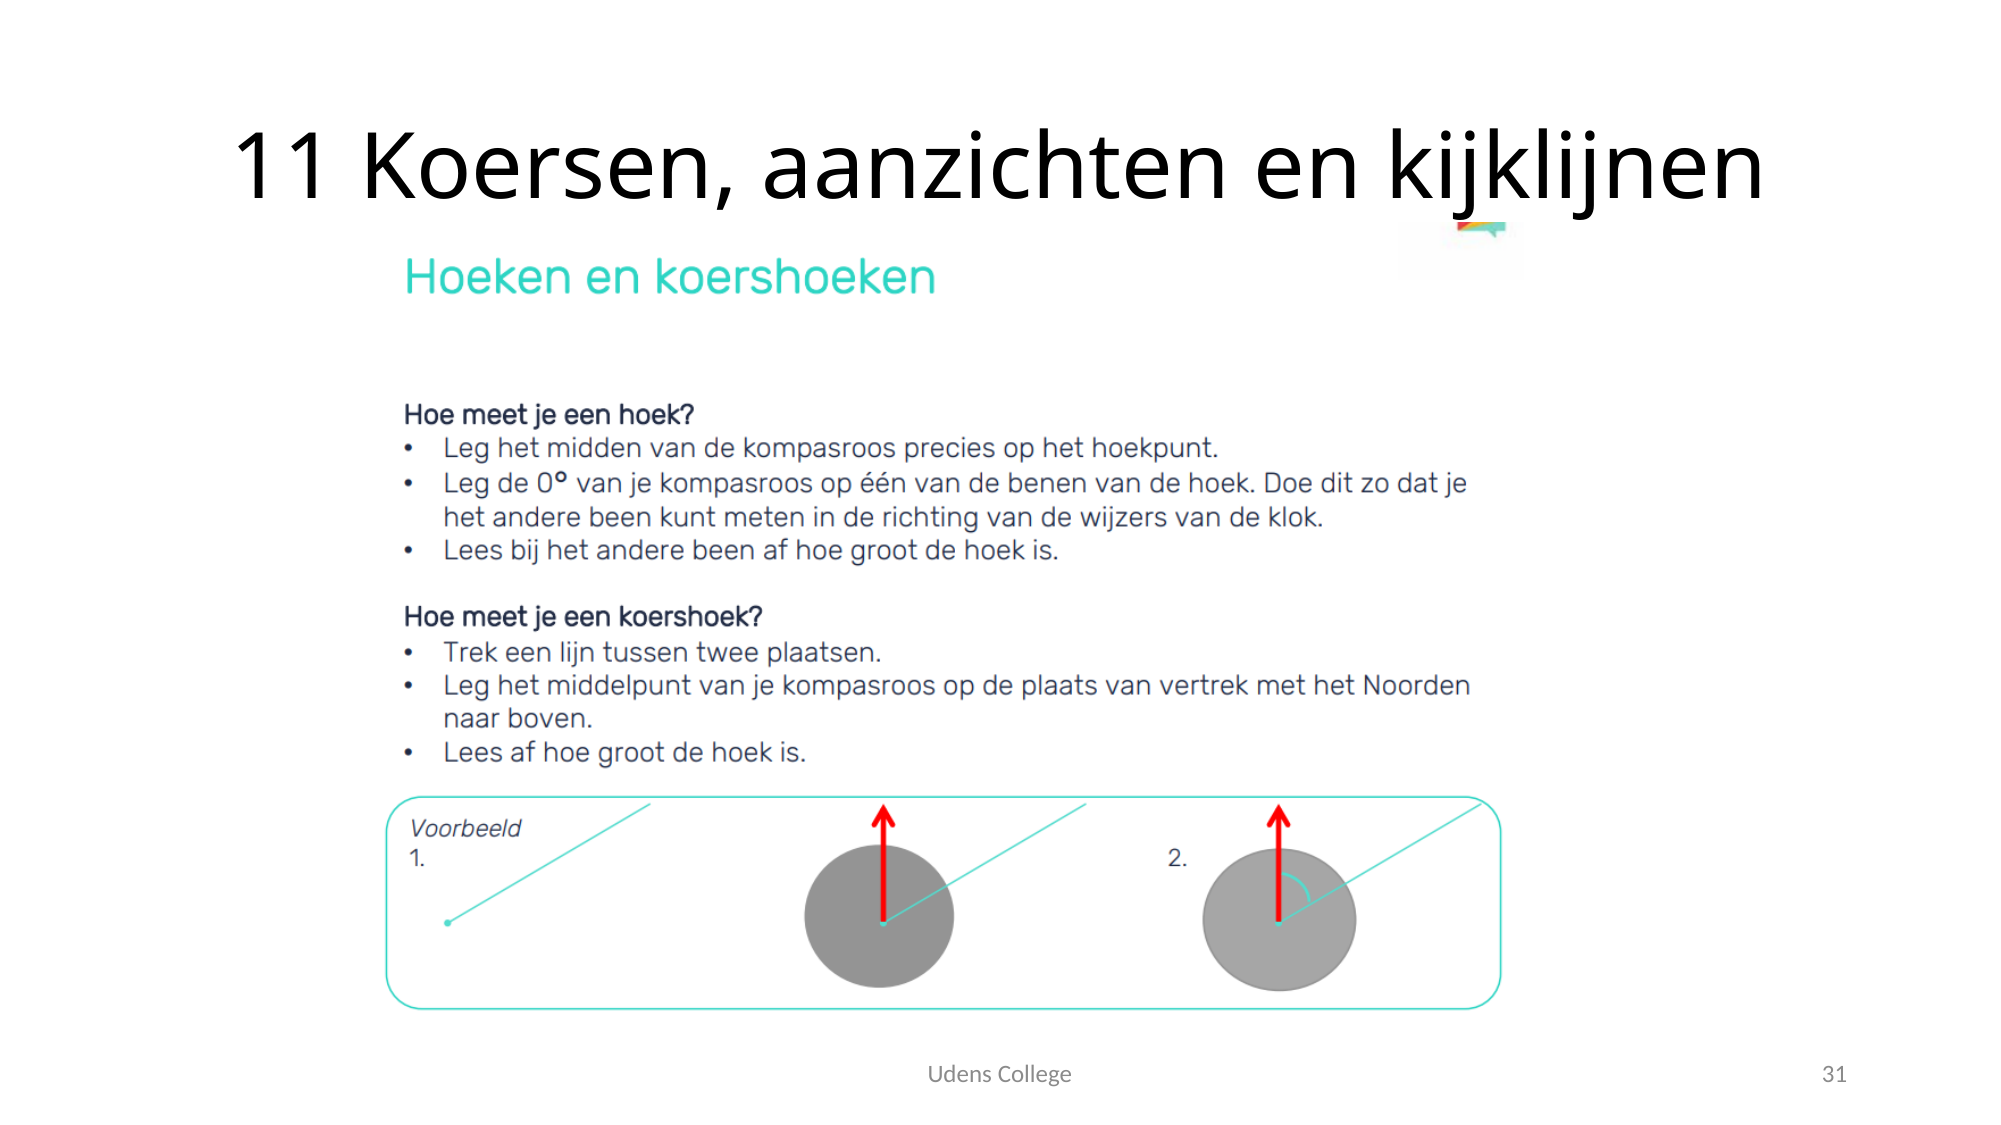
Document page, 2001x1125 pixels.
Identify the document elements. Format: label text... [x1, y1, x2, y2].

slide_number 31 [1412, 1042, 1863, 1103]
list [361, 222, 1524, 1015]
footer Udens College [662, 1042, 1338, 1103]
title 11 Koersen, aanzichten en kijklijnen [137, 59, 1863, 278]
